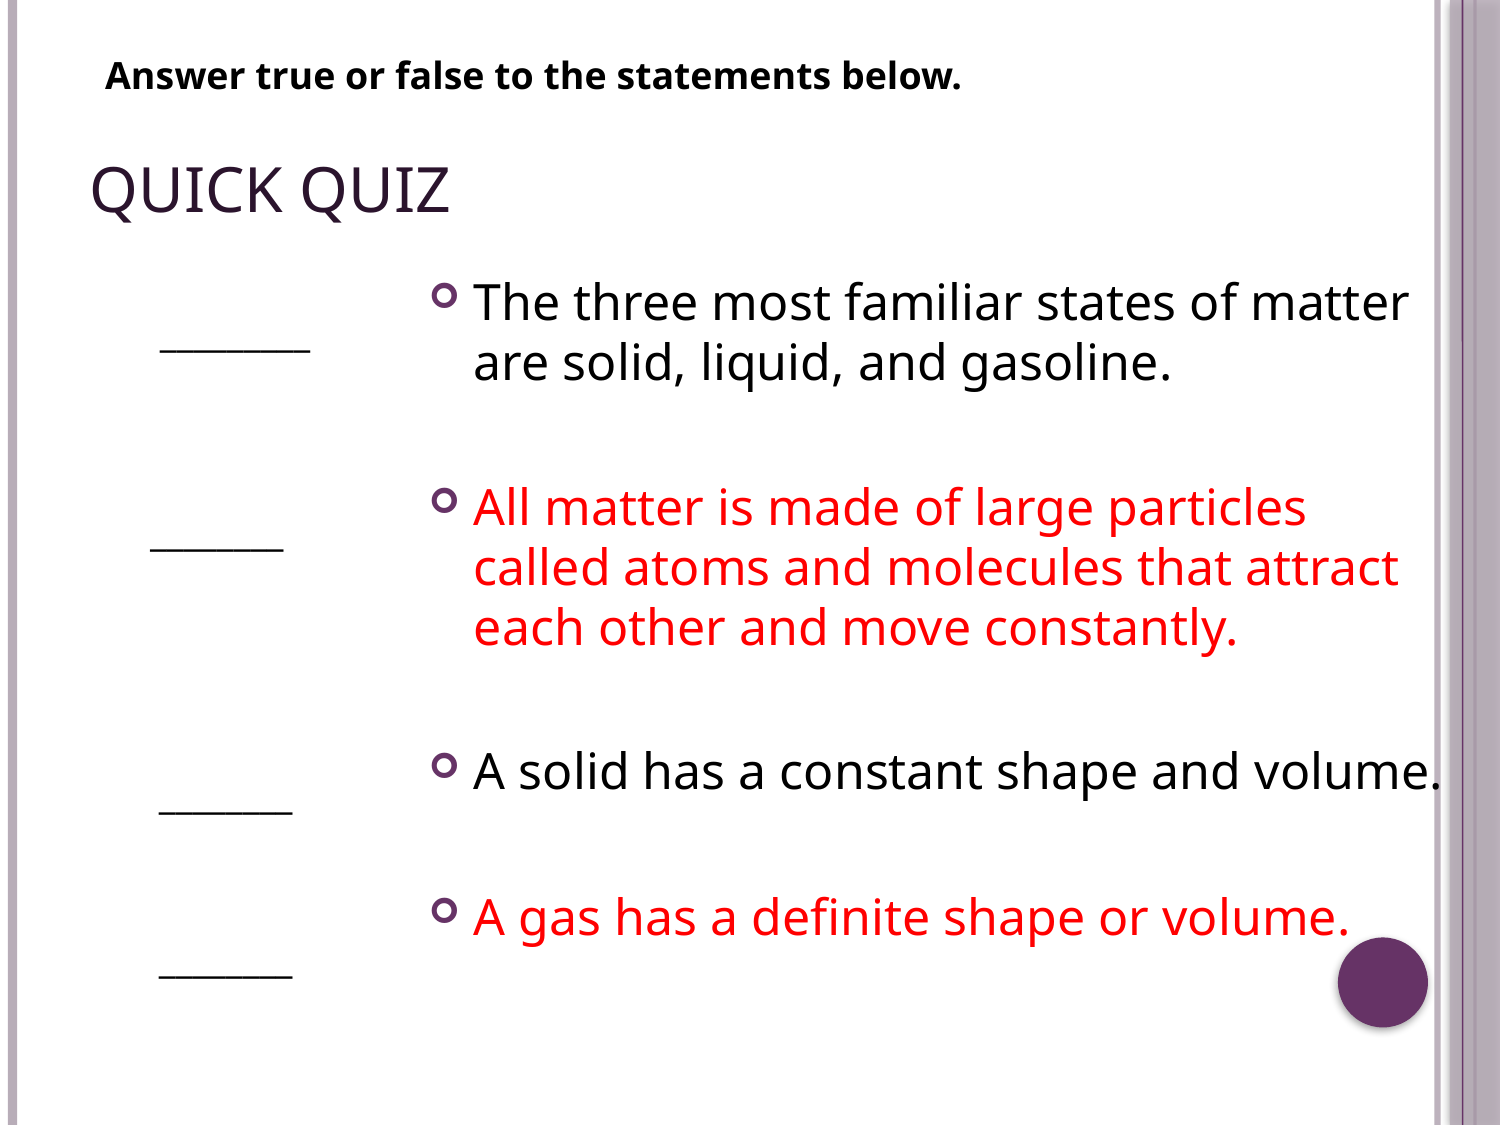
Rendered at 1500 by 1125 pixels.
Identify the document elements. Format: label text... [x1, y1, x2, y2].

title Quick Quiz [75, 45, 1300, 233]
text_box ________ [144, 764, 308, 825]
text_box _________ [145, 302, 326, 363]
text_box ________ [135, 456, 393, 607]
text_box ________ [144, 928, 308, 989]
text_box Answer true or false to the statements below. [90, 45, 979, 105]
list The three most familiar states of matter are solid, liquid, and gasoline. All matter is made of large particles called atoms and molecules that attract each other and move constantly. A solid has a constant shape and volume. A gas has a definite shape or volume. [414, 262, 1459, 1062]
